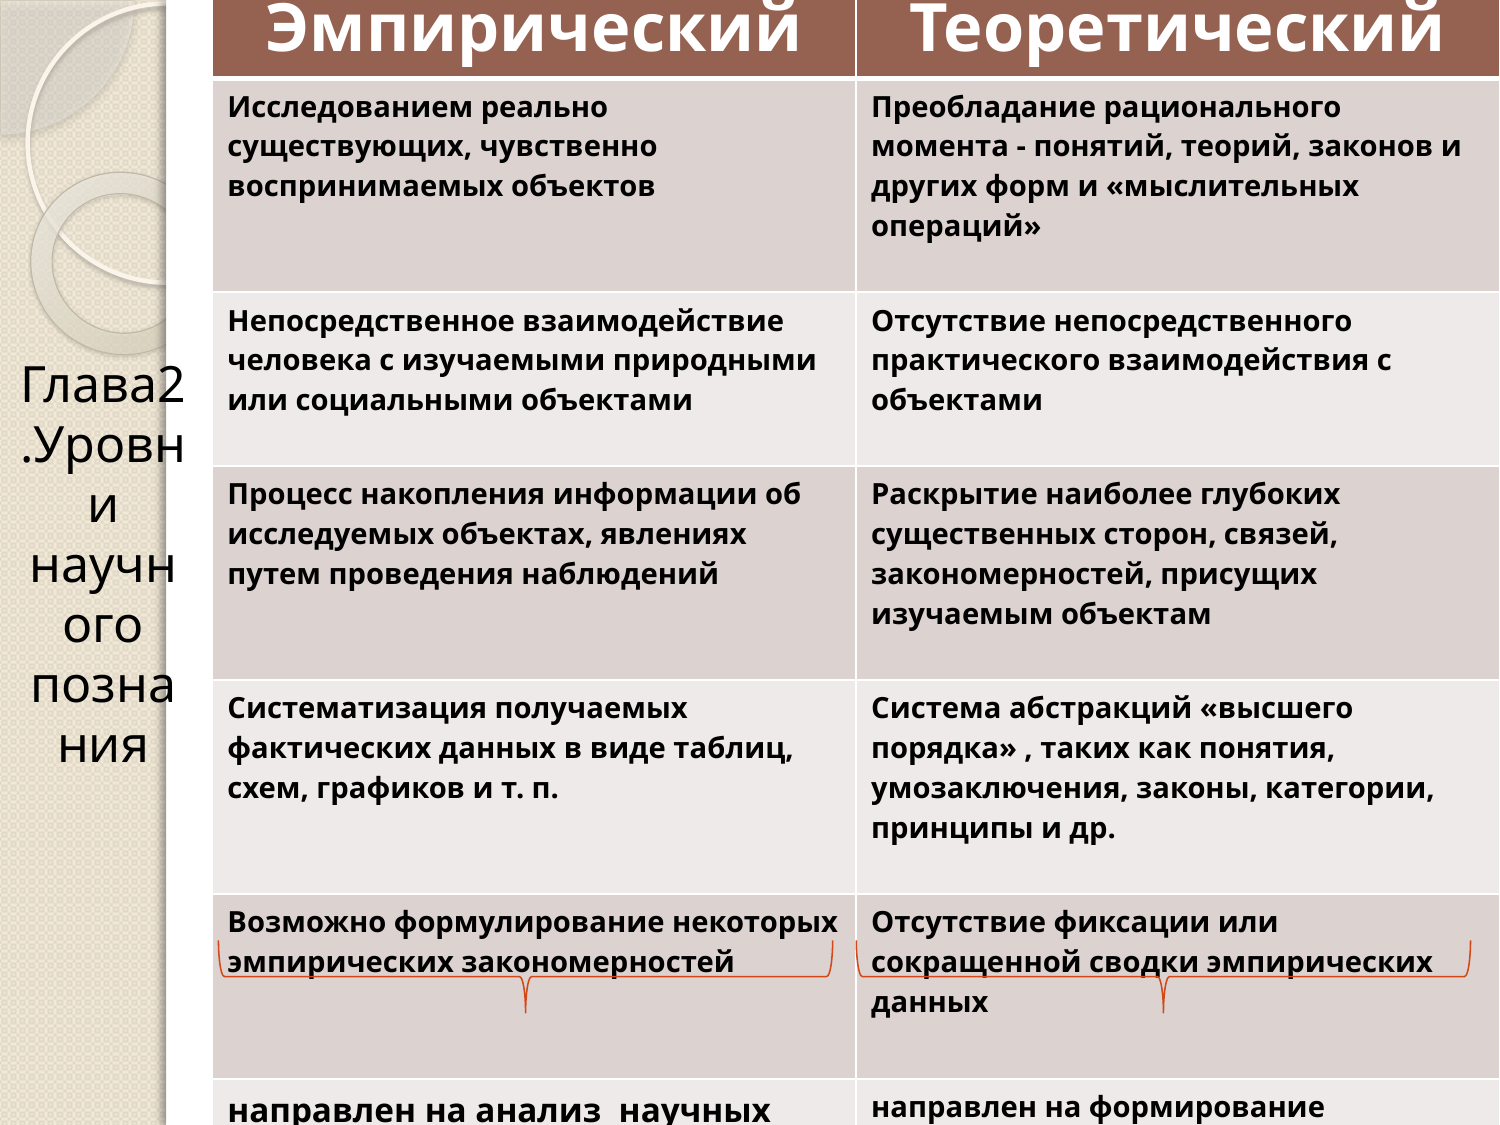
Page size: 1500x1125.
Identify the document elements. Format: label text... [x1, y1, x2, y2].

table_header Теоретический [857, 0, 1499, 76]
text_box [217, 940, 834, 1014]
table_cell Исследованием реально существующих, чувственно воспринимаемых объектов [213, 81, 855, 291]
table_cell Процесс накопления информации об исследуемых объектах, явлениях путем проведения наблюдений [213, 467, 855, 679]
title Глава2.Уровни научного познания [0, 0, 207, 1125]
table_cell Система абстракций «высшего порядка» , таких как понятия, умозаключения, законы, категории, принципы и др. [857, 681, 1499, 893]
table_cell Преобладание рационального момента - понятий, теорий, законов и других форм и «мыслительных операций» [857, 81, 1499, 291]
table_cell направлен на формирование теоретических законов, которые отвечают требованиям всеобщности и необходимости, т.е. действуют везде и всегда [857, 1080, 1499, 1125]
text_box [855, 940, 1472, 1014]
table_cell Систематизация получаемых фактических данных в виде таблиц, схем, графиков и т. п. [213, 681, 855, 893]
table_cell Отсутствие фиксации или сокращенной сводки эмпирических данных [857, 895, 1499, 1078]
table_cell Отсутствие непосредственного практического взаимодействия с объектами [857, 293, 1499, 465]
table_cell Непосредственное взаимодействие человека с изучаемыми природными или социальными объектами [213, 293, 855, 465]
table_header Эмпирический [213, 0, 855, 76]
table_cell Раскрытие наиболее глубоких существенных сторон, связей, закономерностей, присущих изучаемым объектам [857, 467, 1499, 679]
table_cell Возможно формулирование некоторых эмпирических закономерностей [213, 895, 855, 1078]
table_cell направлен на анализ научных фактов, статистических данных [213, 1080, 855, 1125]
